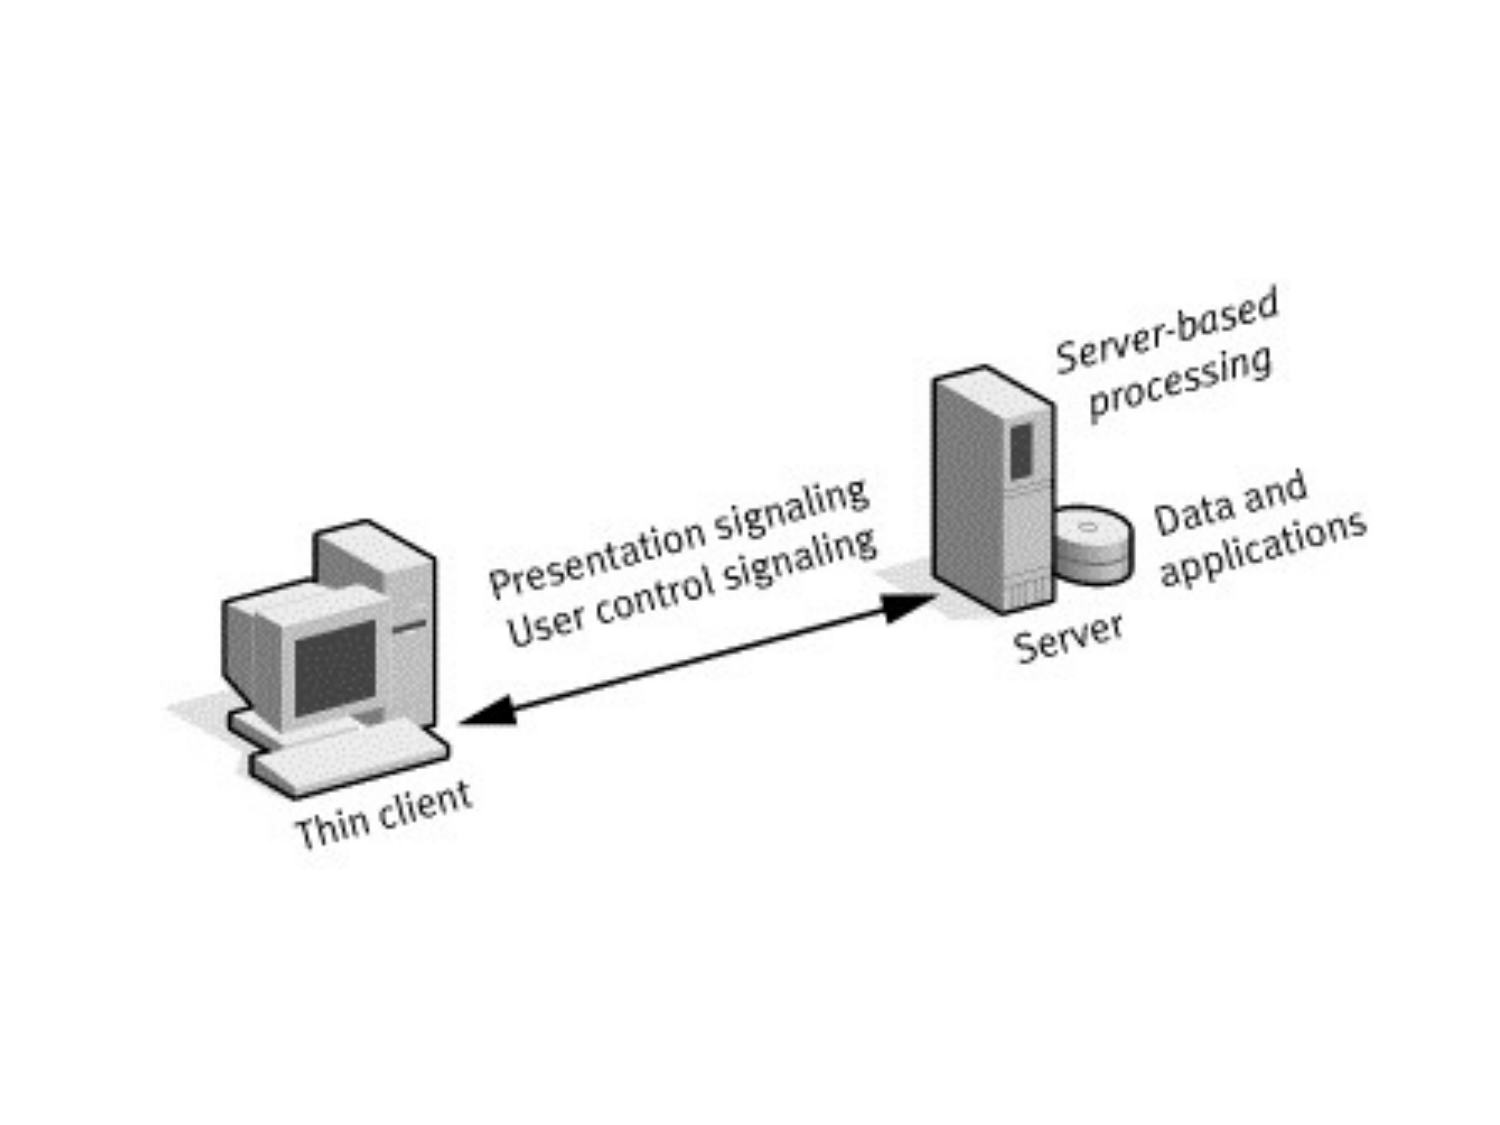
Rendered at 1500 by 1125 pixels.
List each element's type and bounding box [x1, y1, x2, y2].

picture [135, 278, 1388, 870]
